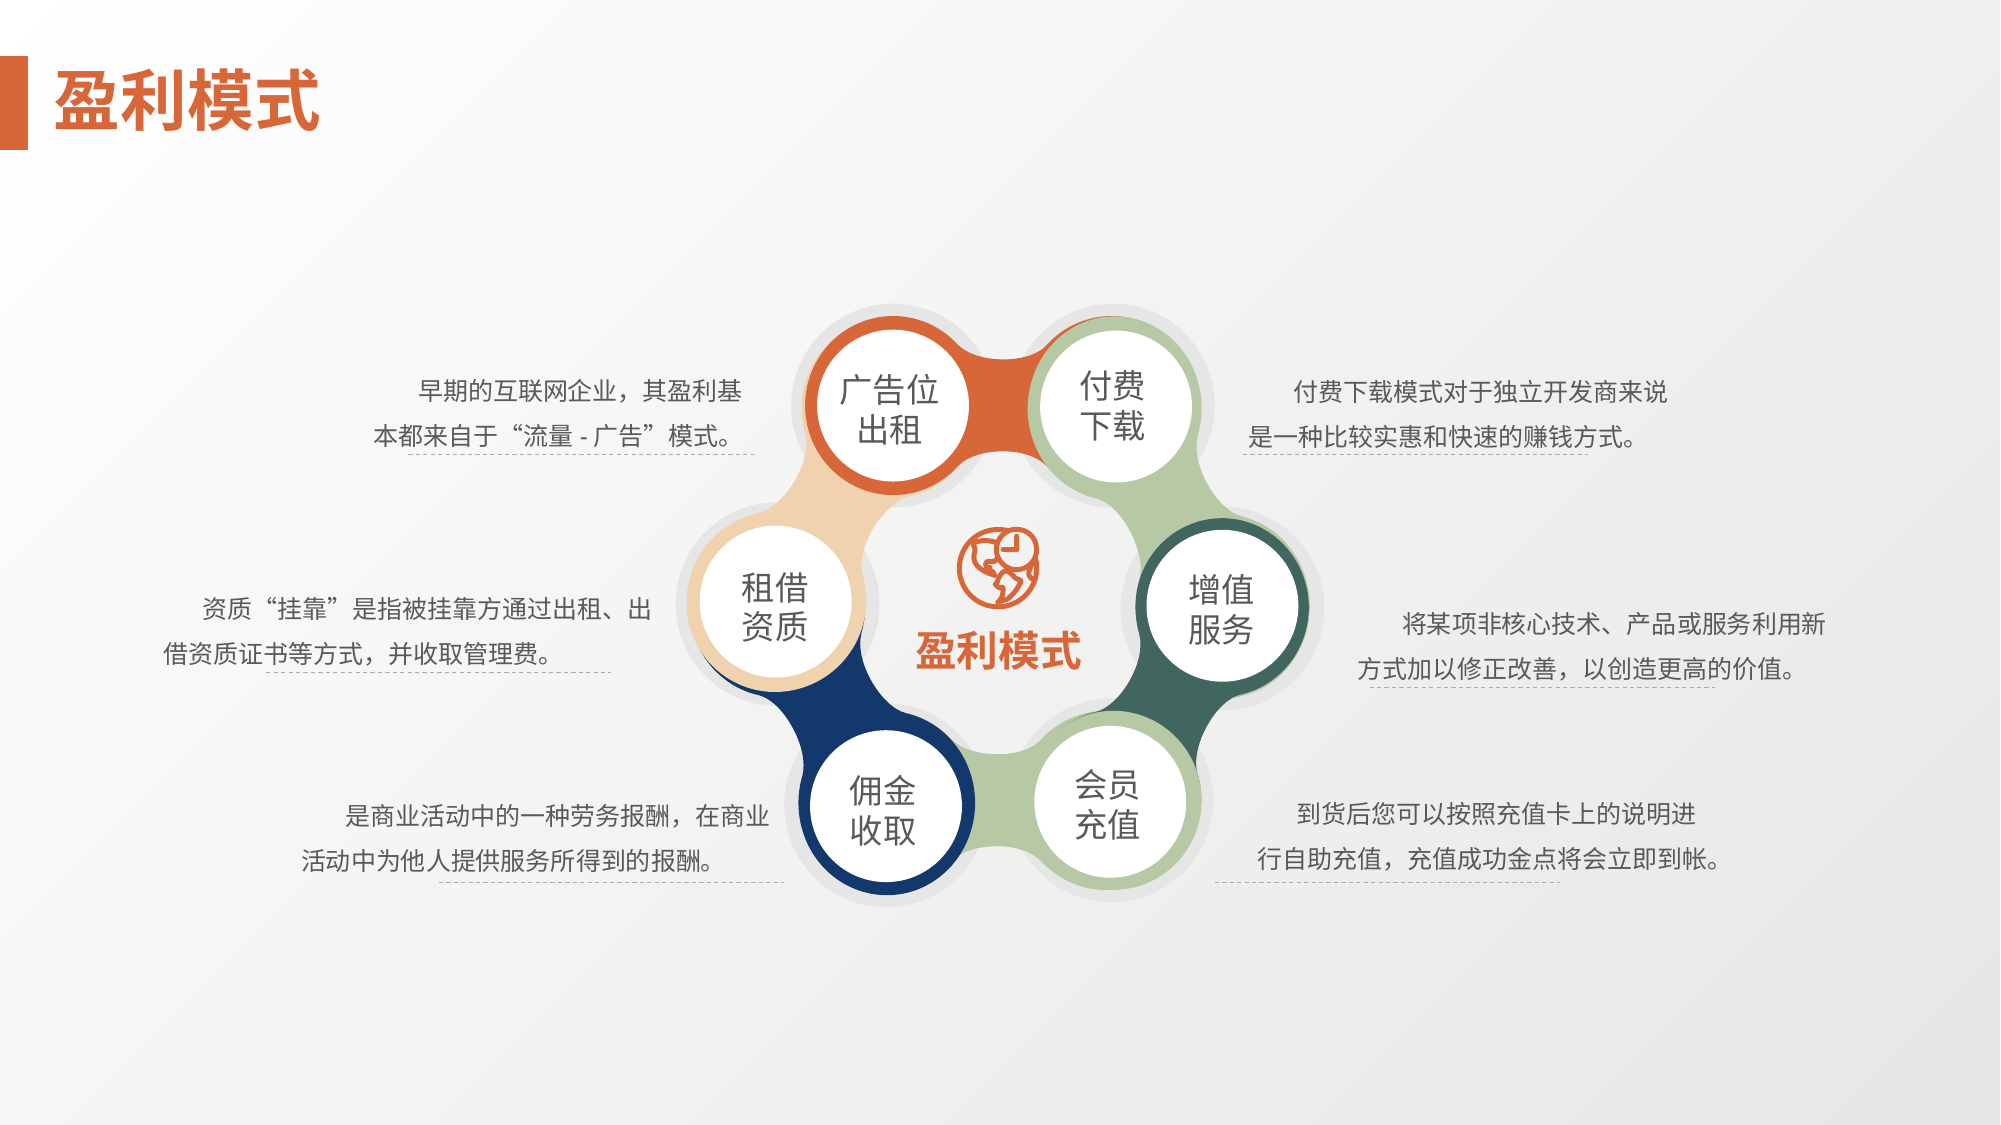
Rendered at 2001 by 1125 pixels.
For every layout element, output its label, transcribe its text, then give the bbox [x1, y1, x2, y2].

text_box 将某项非核心技术、产品或服务利用新方式加以修正改善，以创造更高的价值。 [1342, 586, 1863, 692]
text_box [0, 55, 29, 151]
text_box 是商业活动中的一种劳务报酬，在商业活动中为他人提供服务所得到的报酬。 [286, 777, 675, 883]
text_box 早期的互联网企业，其盈利基本都来自于“流量-广告”模式。 [358, 353, 675, 458]
text_box 盈利模式 [3, 51, 372, 147]
text_box 到货后您可以按照充值卡上的说明进行自助充值，充值成功金点将会立即到帐。 [1325, 776, 1732, 882]
text_box 资质“挂靠”是指被挂靠方通过出租、出借资质证书等方式，并收取管理费。 [149, 571, 672, 676]
text_box 付费下载模式对于独立开发商来说是一种比较实惠和快速的赚钱方式。 [1325, 354, 1691, 460]
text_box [675, 300, 1325, 909]
